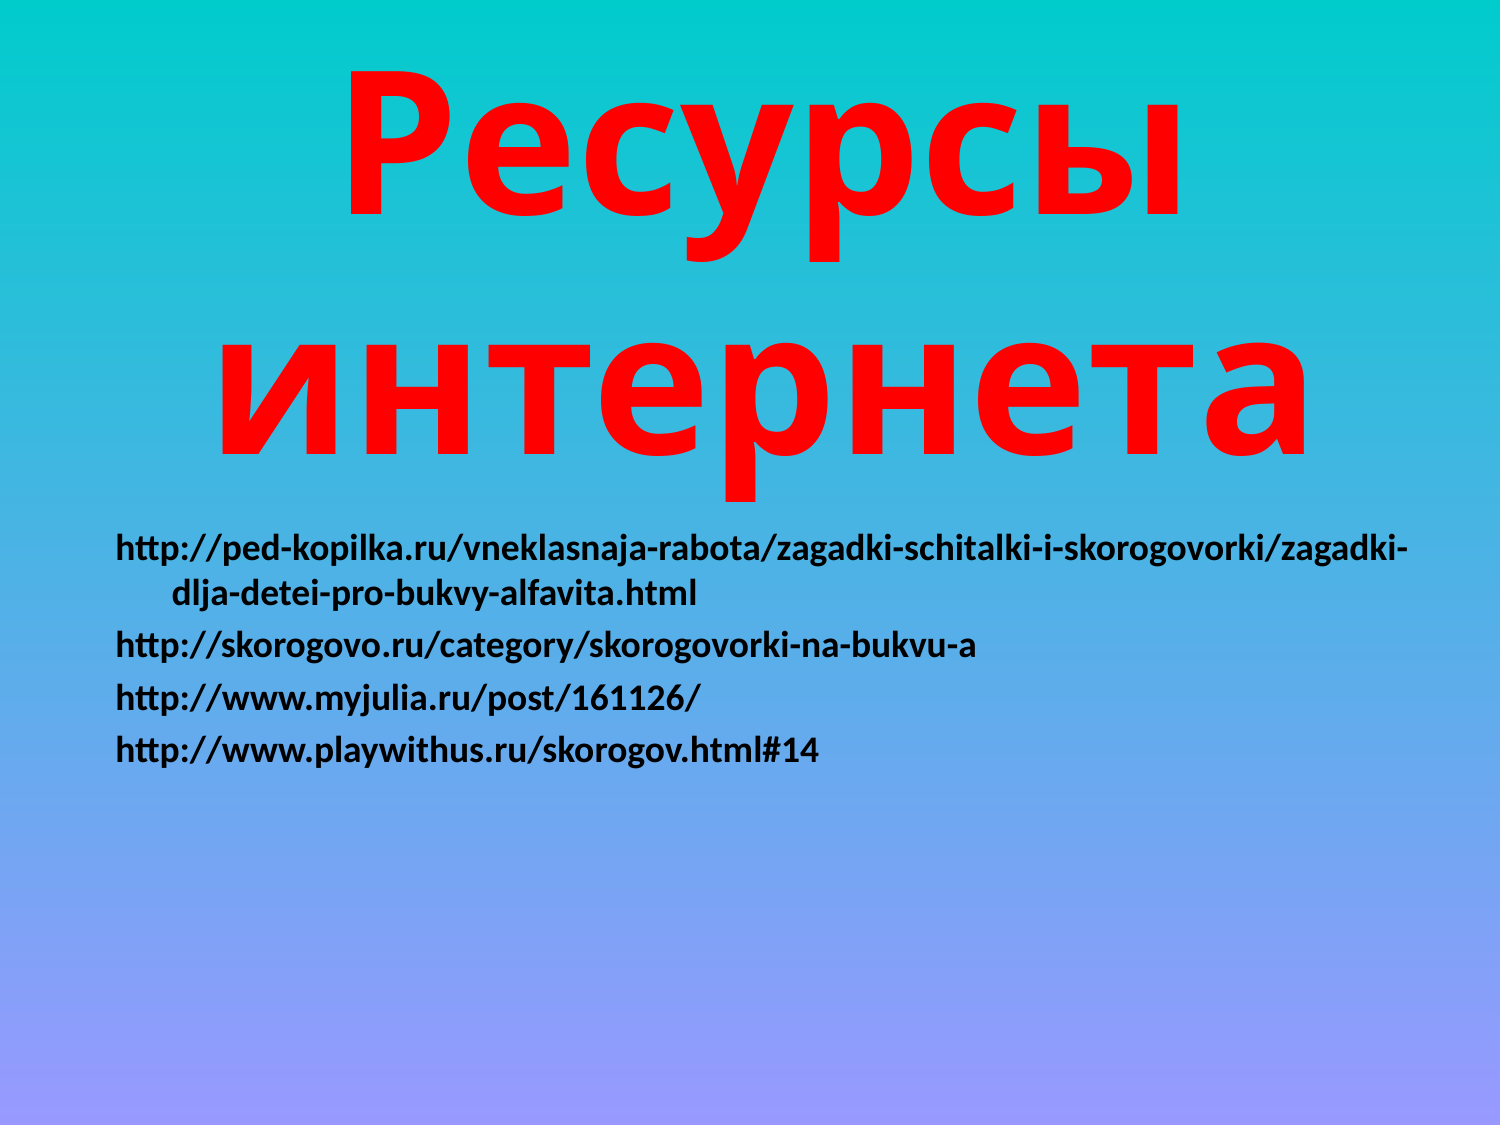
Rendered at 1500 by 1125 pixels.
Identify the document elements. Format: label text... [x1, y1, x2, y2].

list http://ped-kopilka.ru/vneklasnaja-rabota/zagadki-schitalki-i-skorogovorki/zagadki-dlja-detei-pro-bukvy-alfavita.html http://skorogovo.ru/category/skorogovorki-na-bukvu-a http://www.myjulia.ru/post/161126/ http://www.playwithus.ru/skorogov.html#14 [100, 515, 1451, 1125]
title Ресурсы интернета [88, 160, 1439, 349]
